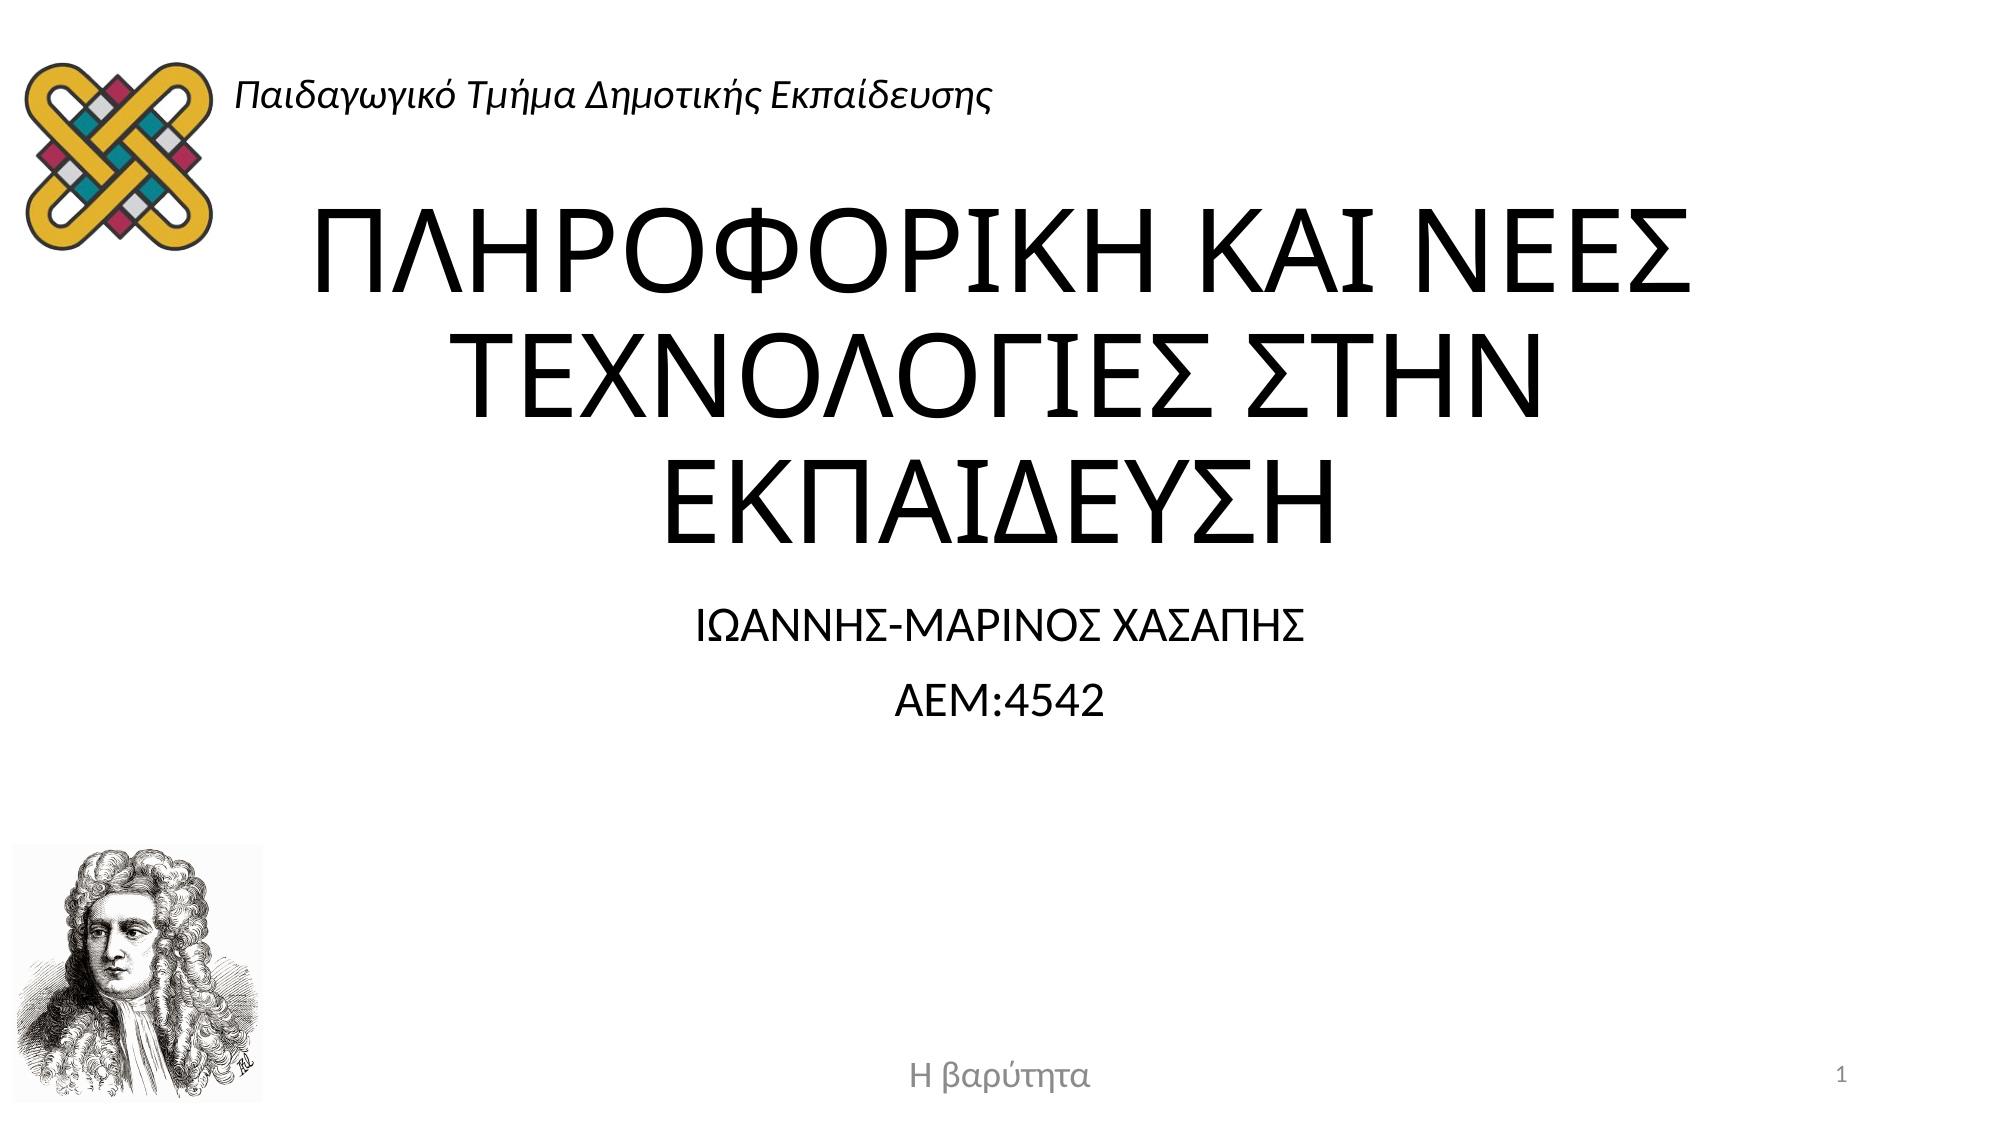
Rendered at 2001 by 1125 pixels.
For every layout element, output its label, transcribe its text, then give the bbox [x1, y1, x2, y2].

picture [12, 844, 263, 1103]
picture [4, 42, 233, 271]
slide_number 1 [1412, 1042, 1863, 1103]
footer Η βαρύτητα [662, 1042, 1338, 1103]
title ΠΛΗΡΟΦΟΡΙΚΗ ΚΑΙ ΝΕΕΣ ΤΕΧΝΟΛΟΓΙΕΣ ΣΤΗΝ ΕΚΠΑΙΔΕΥΣΗ [249, 184, 1750, 576]
subtitle ΙΩΑΝΝΗΣ-ΜΑΡΙΝΟΣ ΧΑΣΑΠΗΣ ΑΕΜ:4542 [249, 590, 1750, 863]
